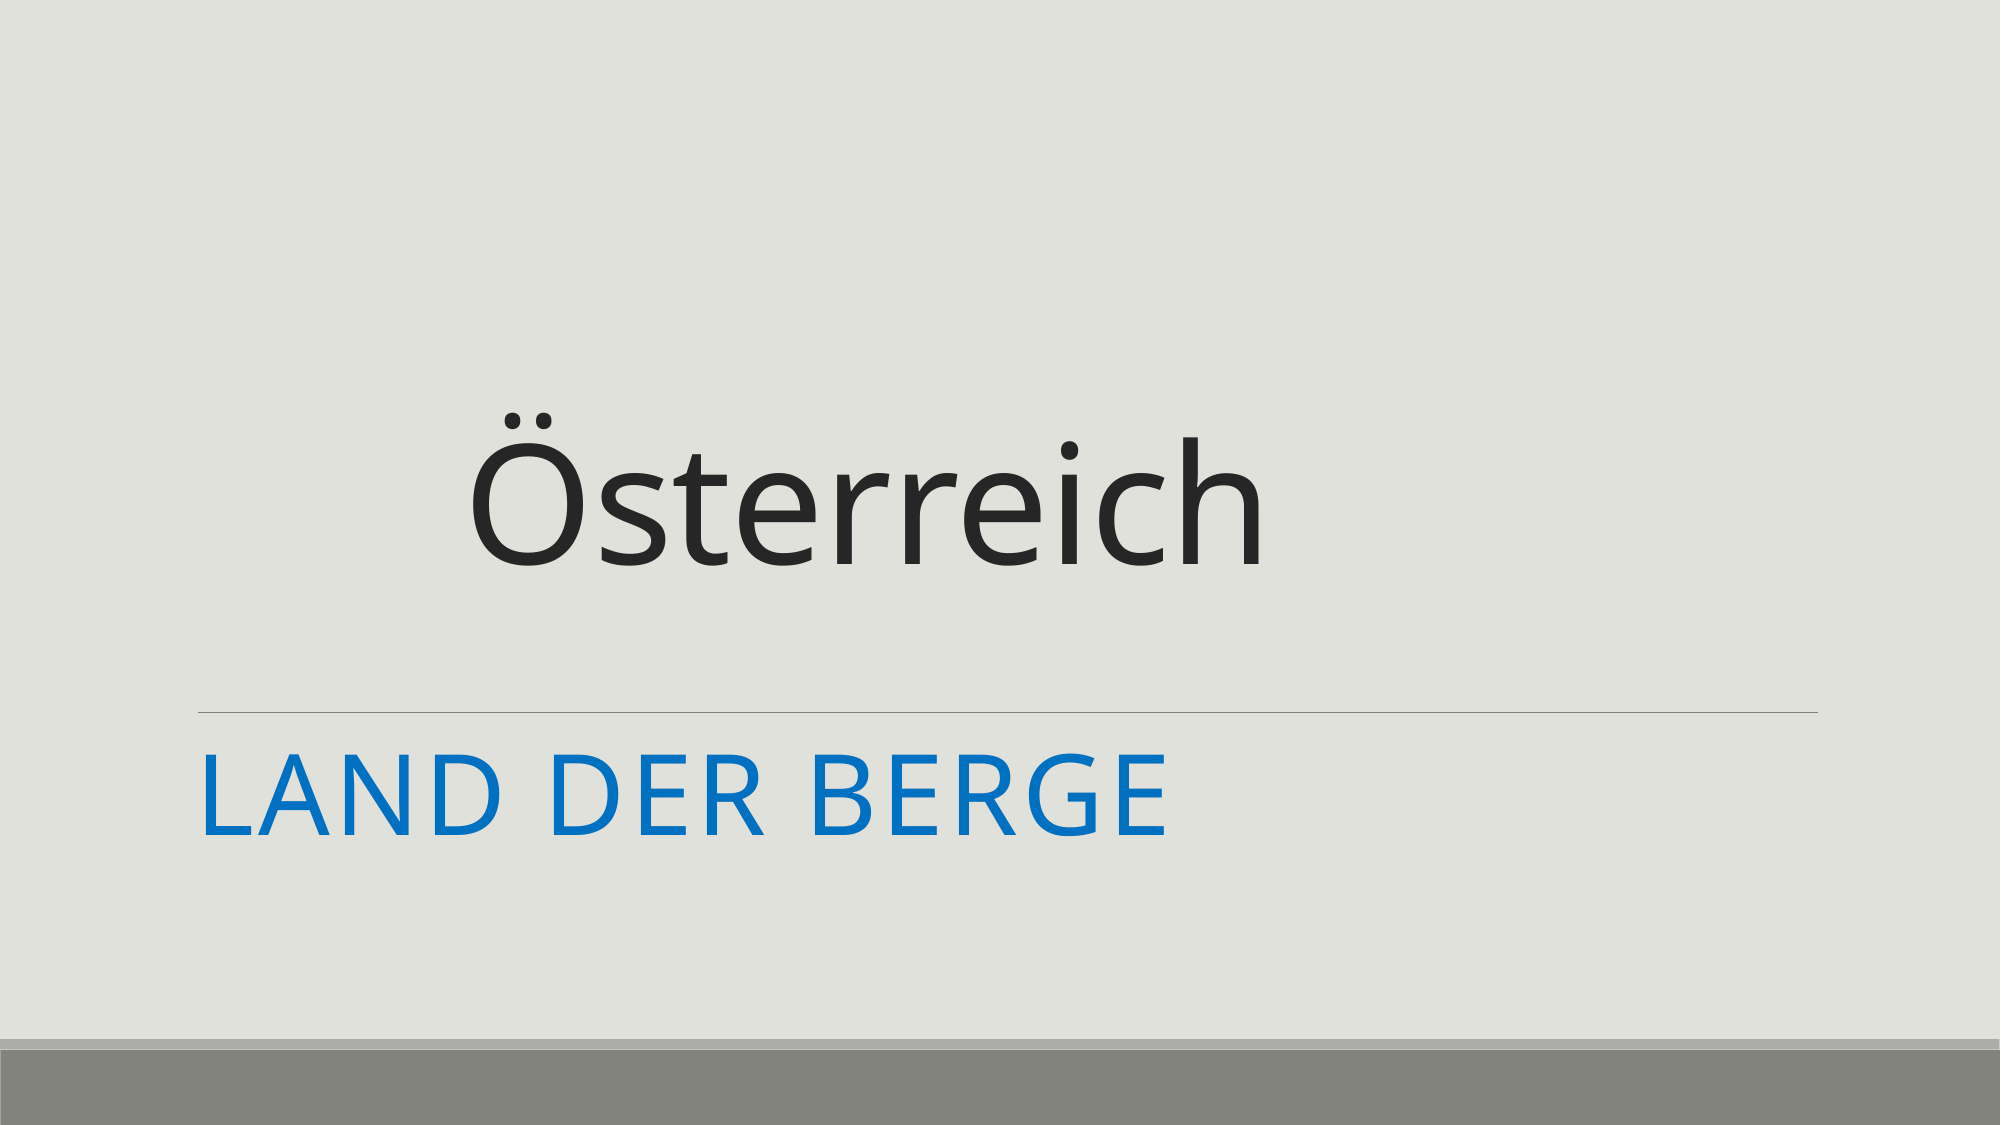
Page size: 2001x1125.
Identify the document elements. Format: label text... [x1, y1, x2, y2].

title Österreich [448, 235, 1912, 607]
subtitle Land der Berge [180, 730, 1831, 919]
